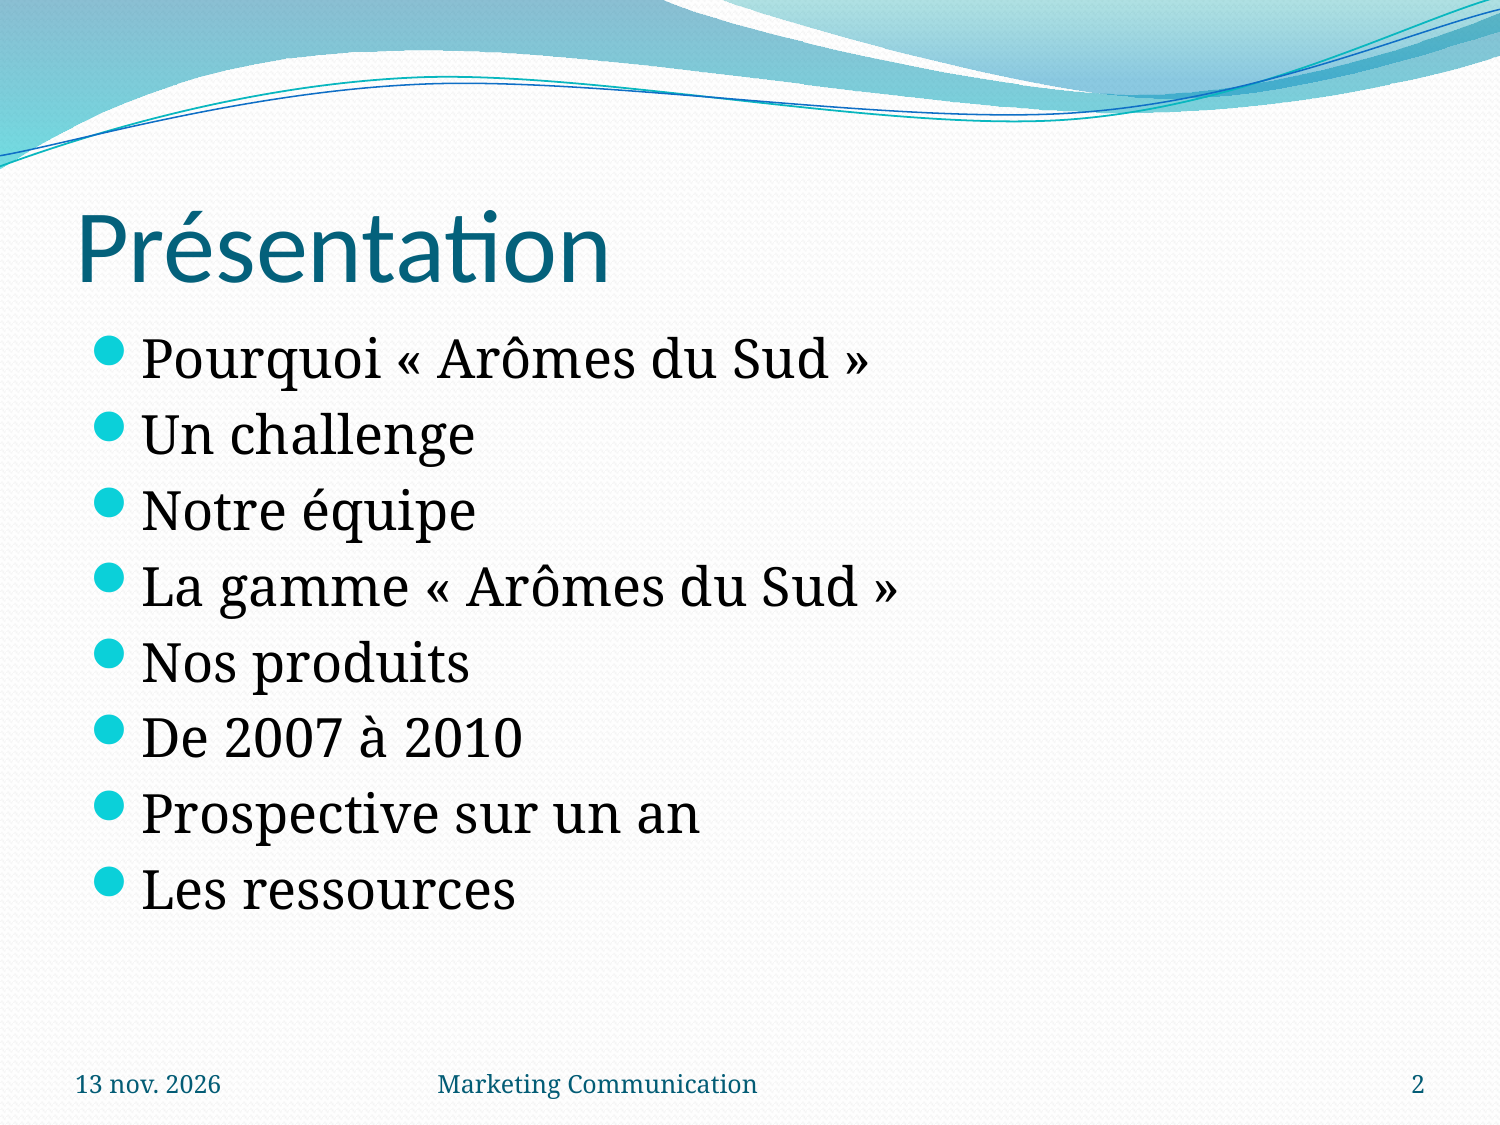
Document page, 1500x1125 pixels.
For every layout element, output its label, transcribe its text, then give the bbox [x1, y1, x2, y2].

footer Marketing Communication [437, 1042, 988, 1103]
slide_number 2 [1299, 1042, 1425, 1103]
slide_number août-10 [75, 1042, 425, 1103]
list Pourquoi « Arômes du Sud » Un challenge Notre équipe La gamme « Arômes du Sud » Nos produits De 2007 à 2010 Prospective sur un an Les ressources [75, 317, 1425, 1038]
title Présentation [75, 115, 1425, 303]
